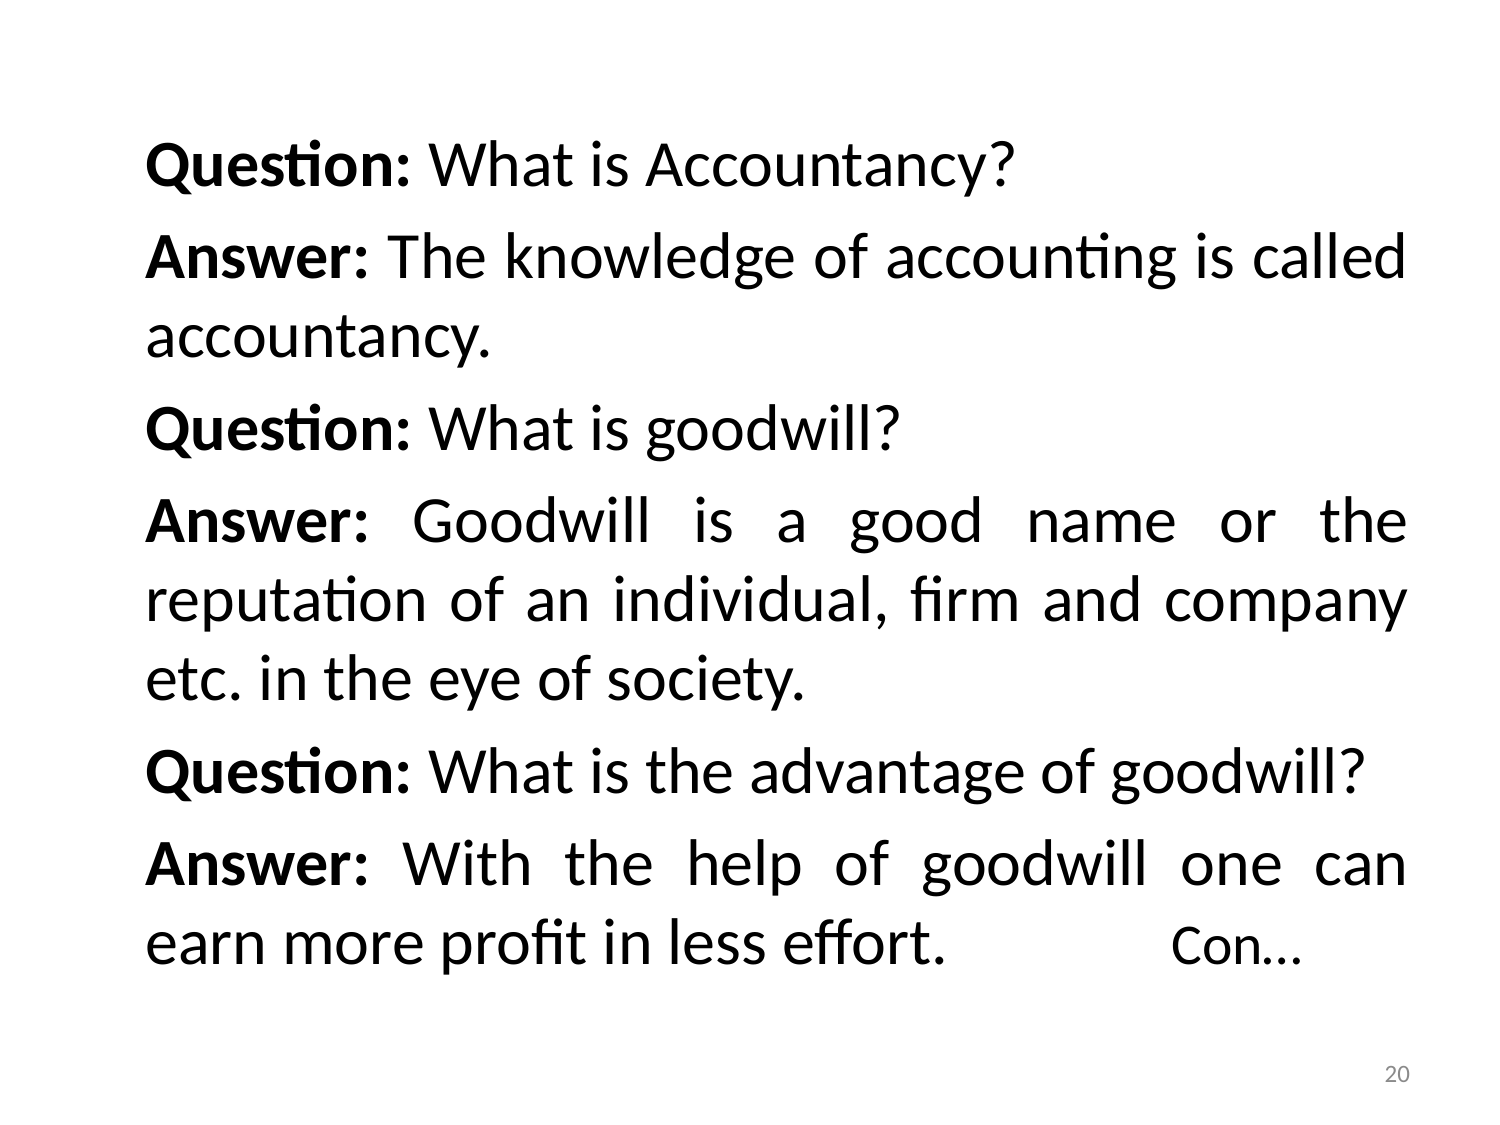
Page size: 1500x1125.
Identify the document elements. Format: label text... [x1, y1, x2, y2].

slide_number 20 [1074, 1042, 1425, 1103]
list Question: What is Accountancy? Answer: The knowledge of accounting is called accountancy. Question: What is goodwill? Answer: Goodwill is a good name or the reputation of an individual, firm and company etc. in the eye of society. Question: What is the advantage of goodwill? Answer: With the help of goodwill one can earn more profit in less effort. Con… [75, 112, 1425, 1005]
